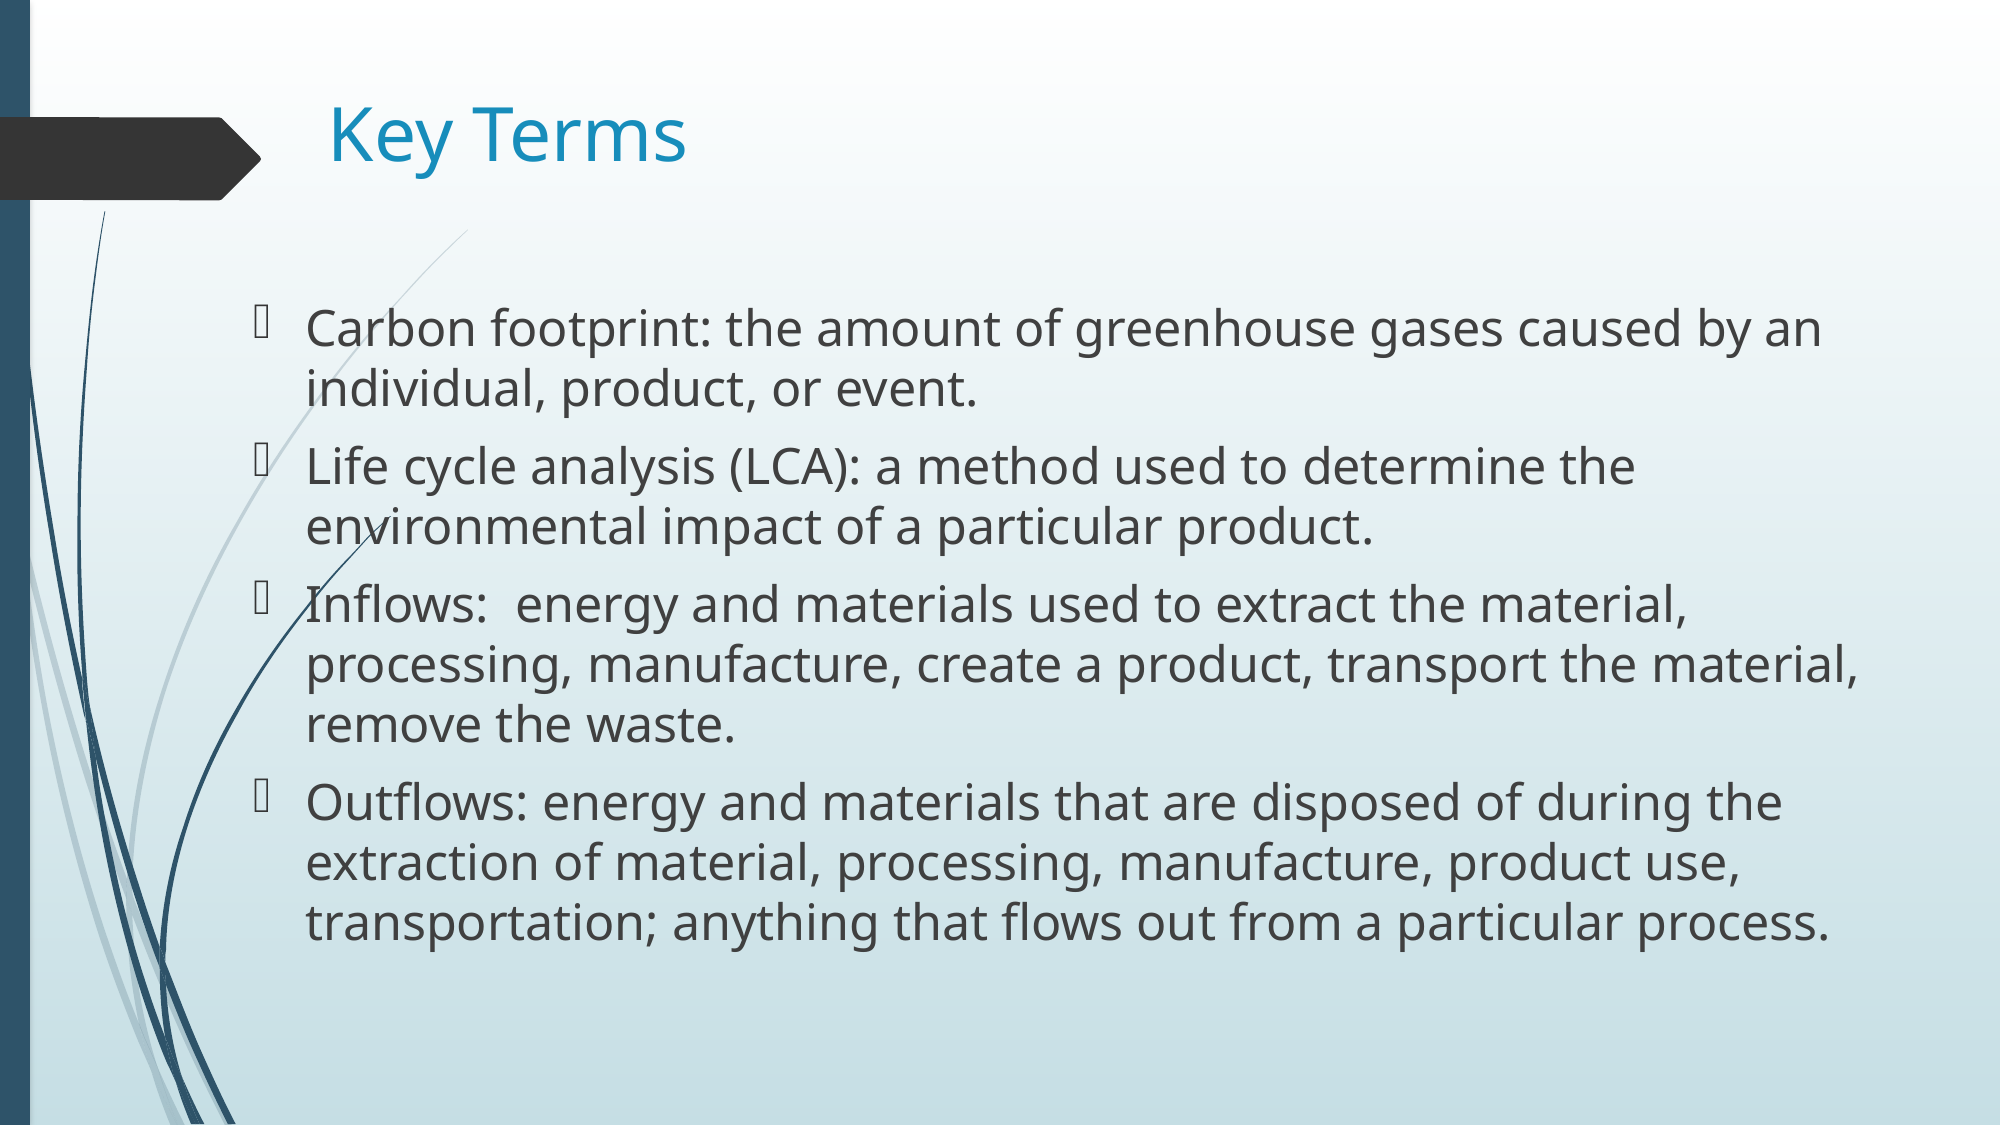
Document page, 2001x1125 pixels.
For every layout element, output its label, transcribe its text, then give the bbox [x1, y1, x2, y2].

title Key Terms [312, 78, 1775, 288]
list Carbon footprint: the amount of greenhouse gases caused by an individual, product, or event. Life cycle analysis (LCA): a method used to determine the environmental impact of a particular product. Inflows: energy and materials used to extract the material, processing, manufacture, create a product, transport the material, remove the waste. Outflows: energy and materials that are disposed of during the extraction of material, processing, manufacture, product use, transportation; anything that flows out from a particular process. [238, 288, 1888, 970]
